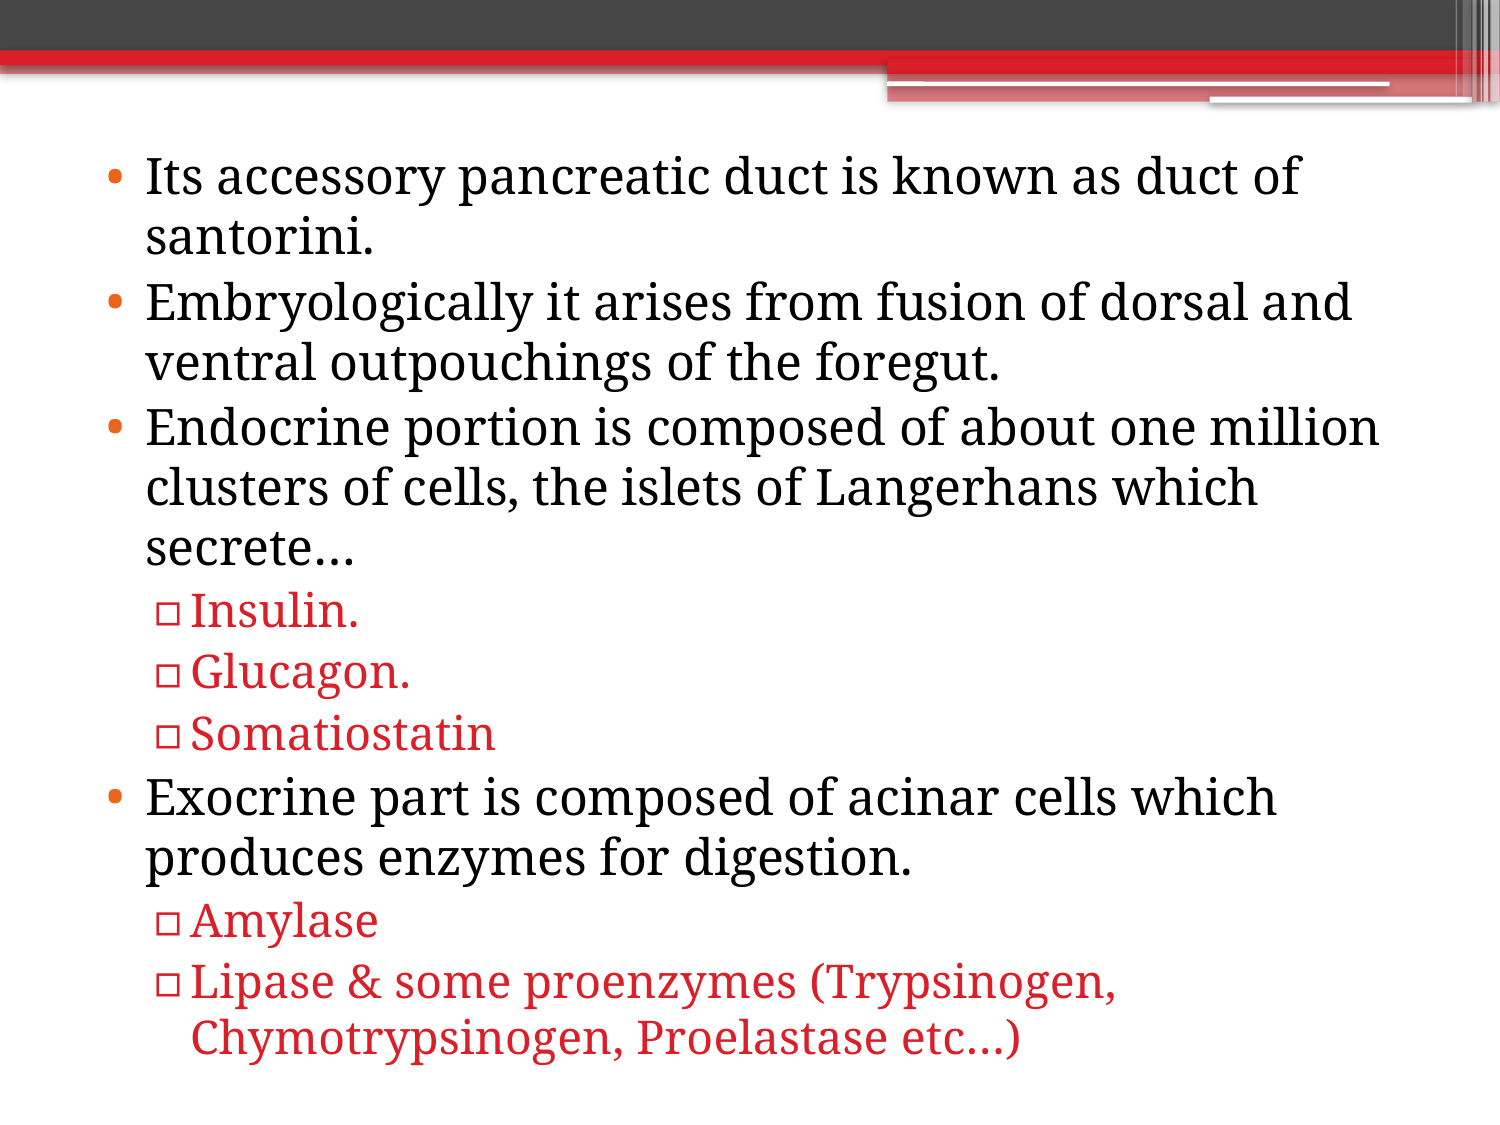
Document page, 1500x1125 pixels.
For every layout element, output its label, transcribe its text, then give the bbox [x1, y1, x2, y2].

list Its accessory pancreatic duct is known as duct of santorini. Embryologically it arises from fusion of dorsal and ventral outpouchings of the foregut. Endocrine portion is composed of about one million clusters of cells, the islets of Langerhans which secrete… Insulin. Glucagon. Somatiostatin Exocrine part is composed of acinar cells which produces enzymes for digestion. Amylase Lipase & some proenzymes (Trypsinogen, Chymotrypsinogen, Proelastase etc…) [75, 137, 1425, 1079]
